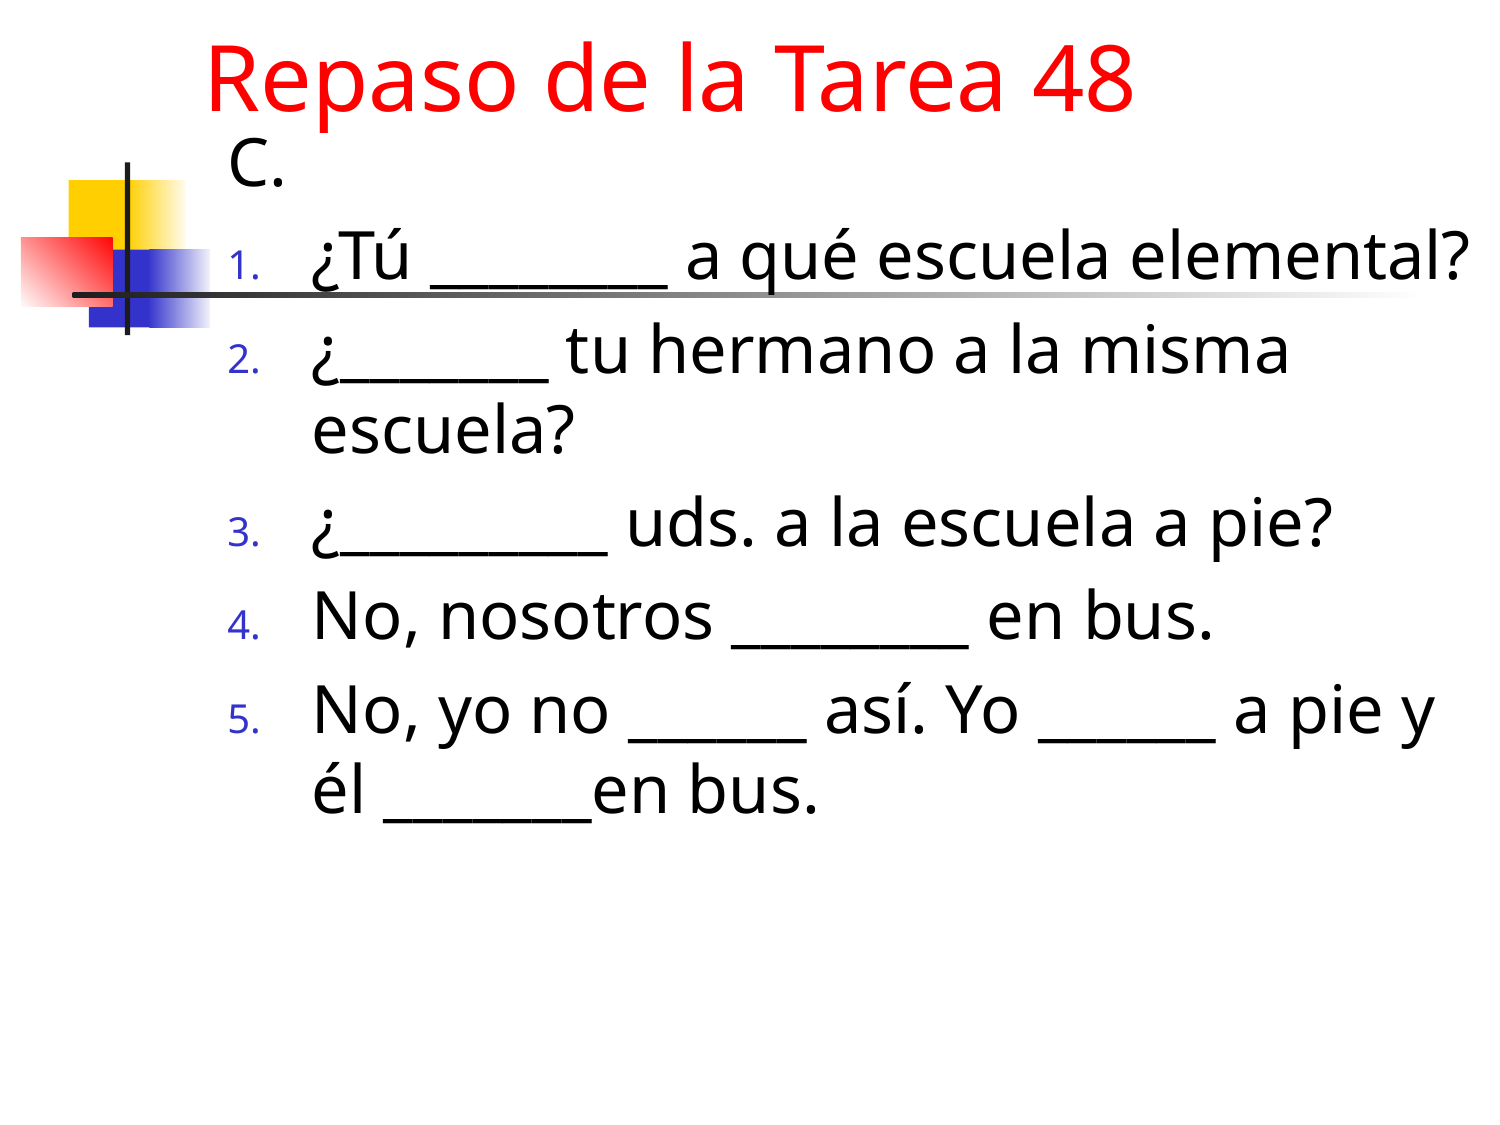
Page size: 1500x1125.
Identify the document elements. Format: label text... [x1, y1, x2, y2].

title Repaso de la Tarea 48 [188, 0, 1468, 138]
list C. ¿Tú ________ a qué escuela elemental? ¿_______ tu hermano a la misma escuela? ¿_________ uds. a la escuela a pie? No, nosotros ________ en bus. No, yo no ______ así. Yo ______ a pie y él _______en bus. [212, 112, 1488, 788]
